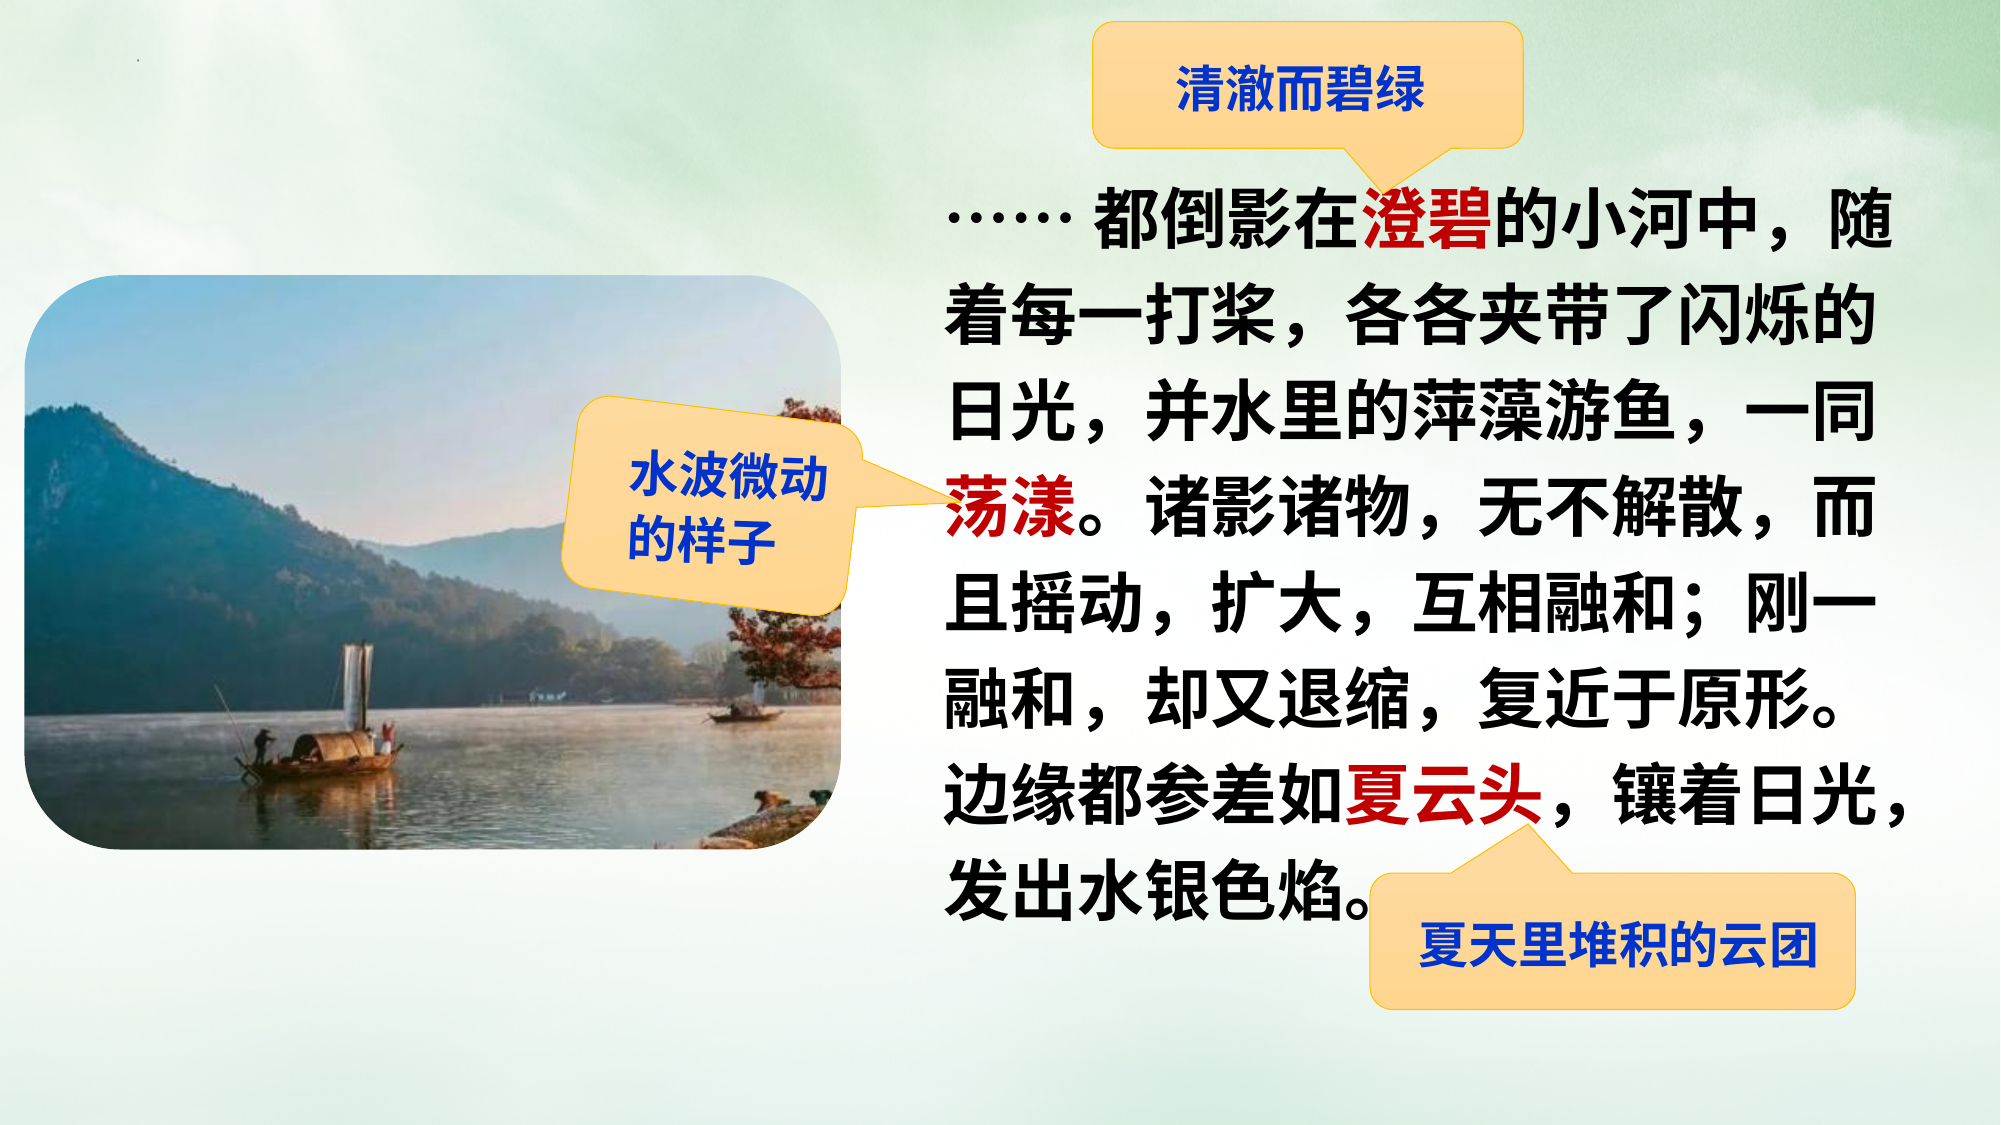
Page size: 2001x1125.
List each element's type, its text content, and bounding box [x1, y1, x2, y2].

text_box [1092, 21, 1524, 149]
text_box ……都倒影在澄碧的小河中，随着每一打桨，各各夹带了闪烁的日光，并水里的萍藻游鱼，一同荡漾。诸影诸物，无不解散，而且摇动，扩大，互相融和；刚一融和，却又退缩，复近于原形。边缘都参差如夏云头，镶着日光，发出水银色焰。 [929, 153, 1912, 936]
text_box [1369, 873, 1856, 1010]
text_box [618, 359, 813, 654]
picture [0, 0, 2001, 1125]
